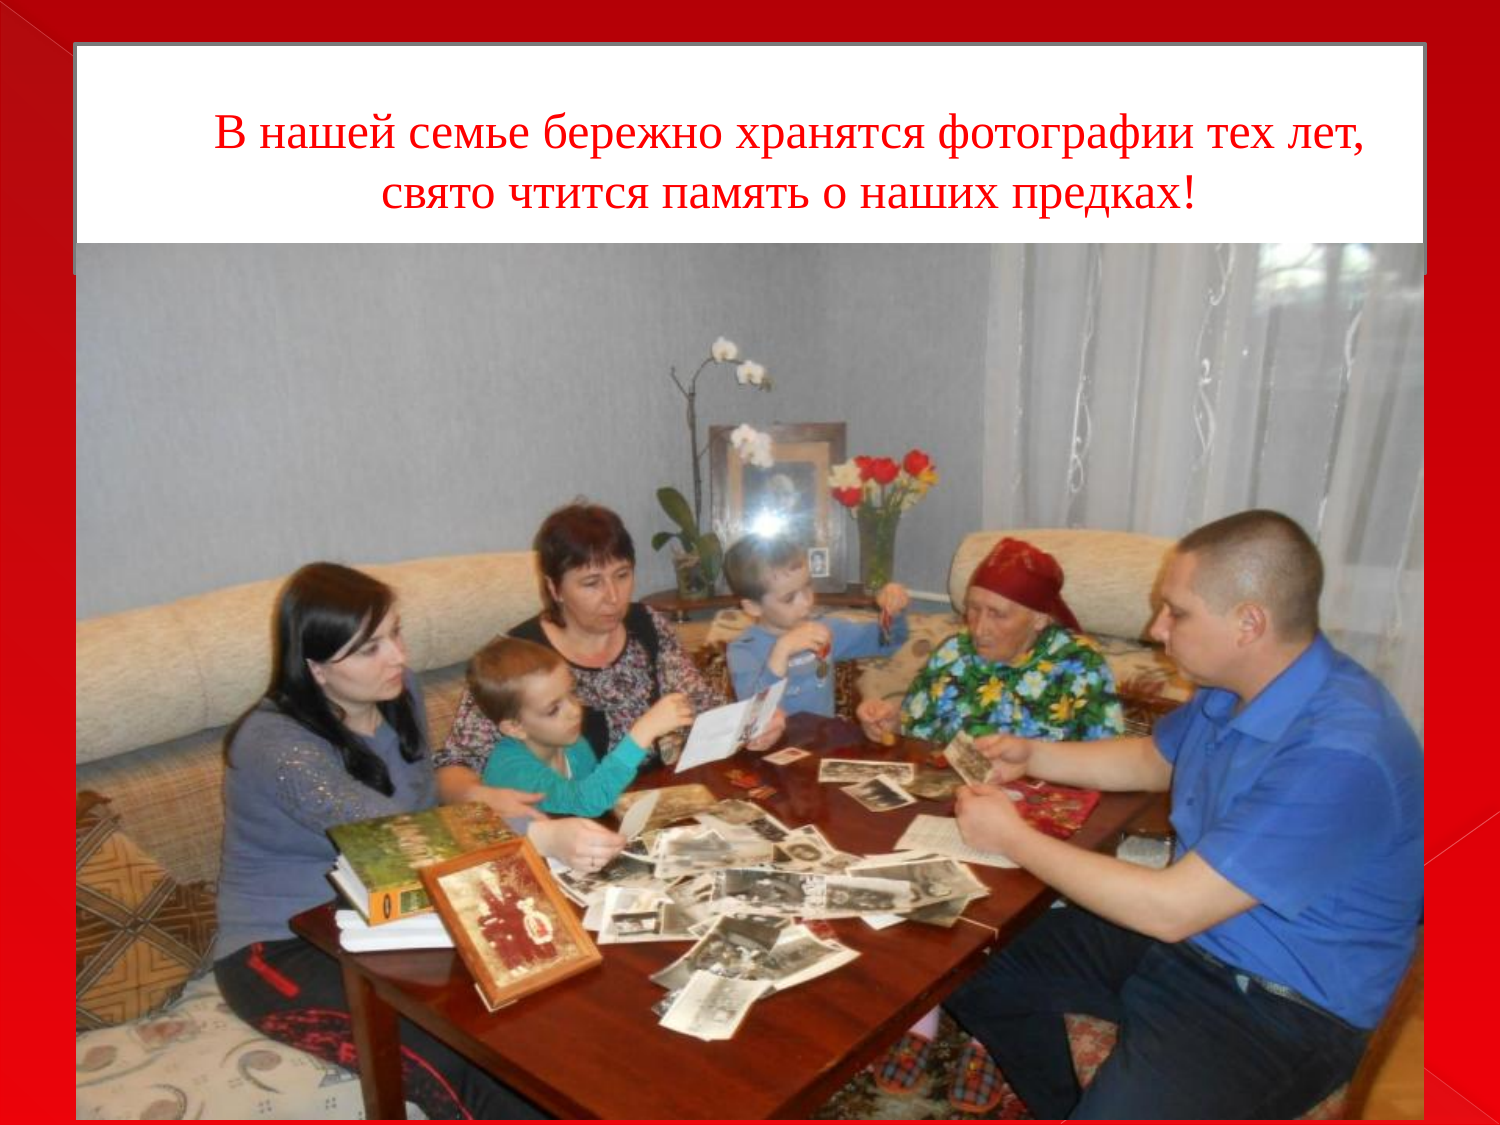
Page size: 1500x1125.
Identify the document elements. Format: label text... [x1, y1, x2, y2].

picture [76, 243, 1424, 1121]
title В нашей семье бережно хранятся фотографии тех лет, свято чтится память о наших предках! [73, 42, 1427, 239]
